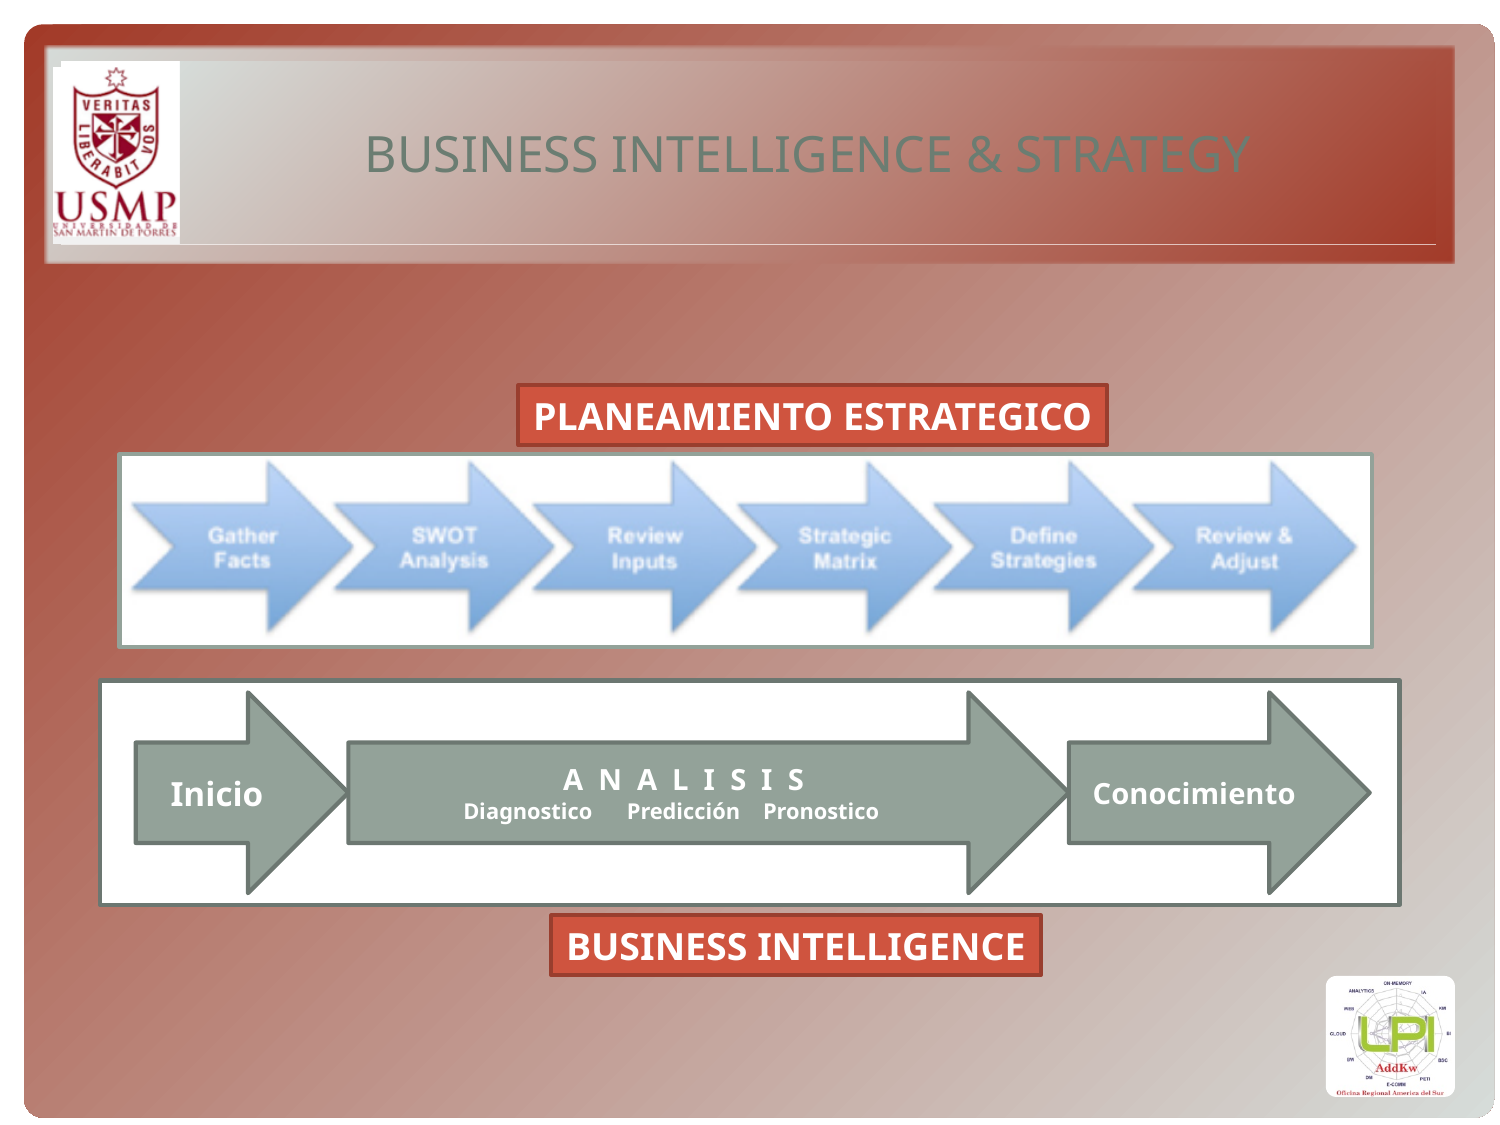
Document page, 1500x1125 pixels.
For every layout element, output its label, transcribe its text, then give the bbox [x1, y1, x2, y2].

picture [1325, 975, 1455, 1097]
text_box [98, 678, 1402, 907]
title Business Intelligence & STRATEGY [179, 61, 1436, 244]
text_box Inicio [133, 690, 346, 896]
picture [53, 67, 179, 244]
text_box A N A L I S I S Diagnostico Predicción Pronostico [346, 690, 1066, 896]
picture [121, 455, 1370, 646]
text_box PLANEAMIENTO ESTRATEGICO [516, 383, 1109, 447]
text_box BUSINESS INTELLIGENCE [549, 913, 1043, 977]
text_box Conocimiento [1066, 690, 1372, 896]
